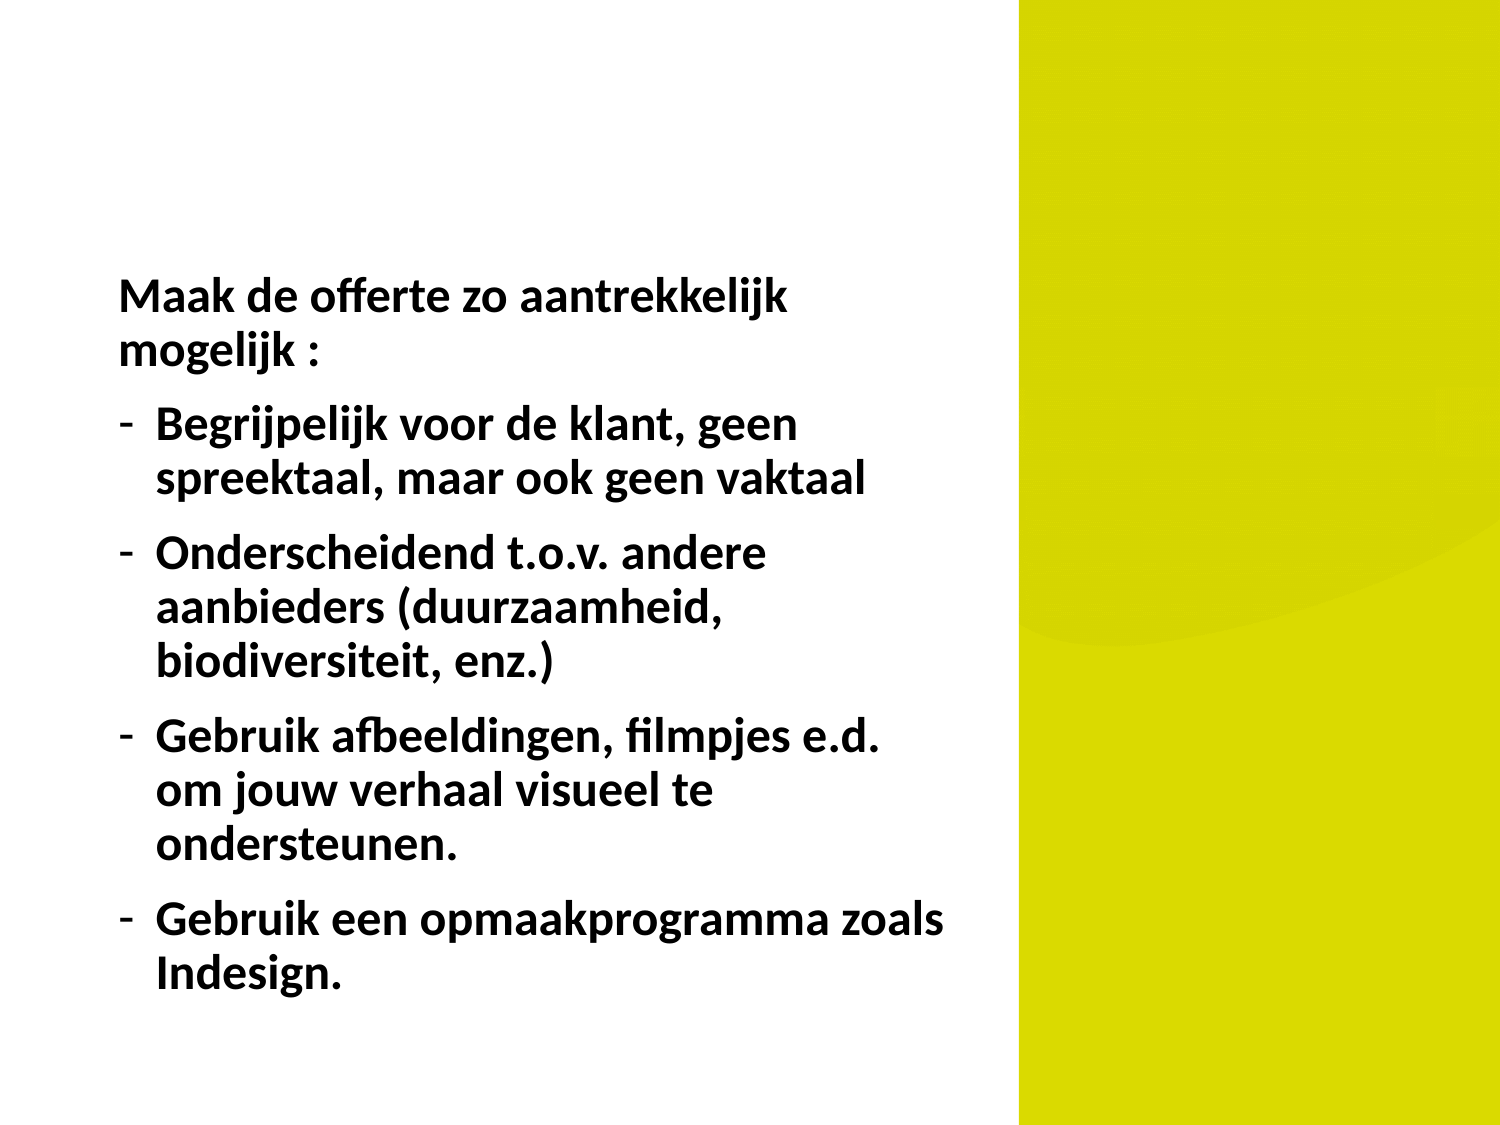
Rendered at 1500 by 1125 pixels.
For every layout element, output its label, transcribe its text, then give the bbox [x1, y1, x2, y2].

picture [1018, 0, 1500, 1125]
list Maak de offerte zo aantrekkelijk mogelijk : Begrijpelijk voor de klant, geen spreektaal, maar ook geen vaktaal Onderscheidend t.o.v. andere aanbieders (duurzaamheid, biodiversiteit, enz.) Gebruik afbeeldingen, filmpjes e.d. om jouw verhaal visueel te ondersteunen. Gebruik een opmaakprogramma zoals Indesign. [103, 261, 969, 1106]
